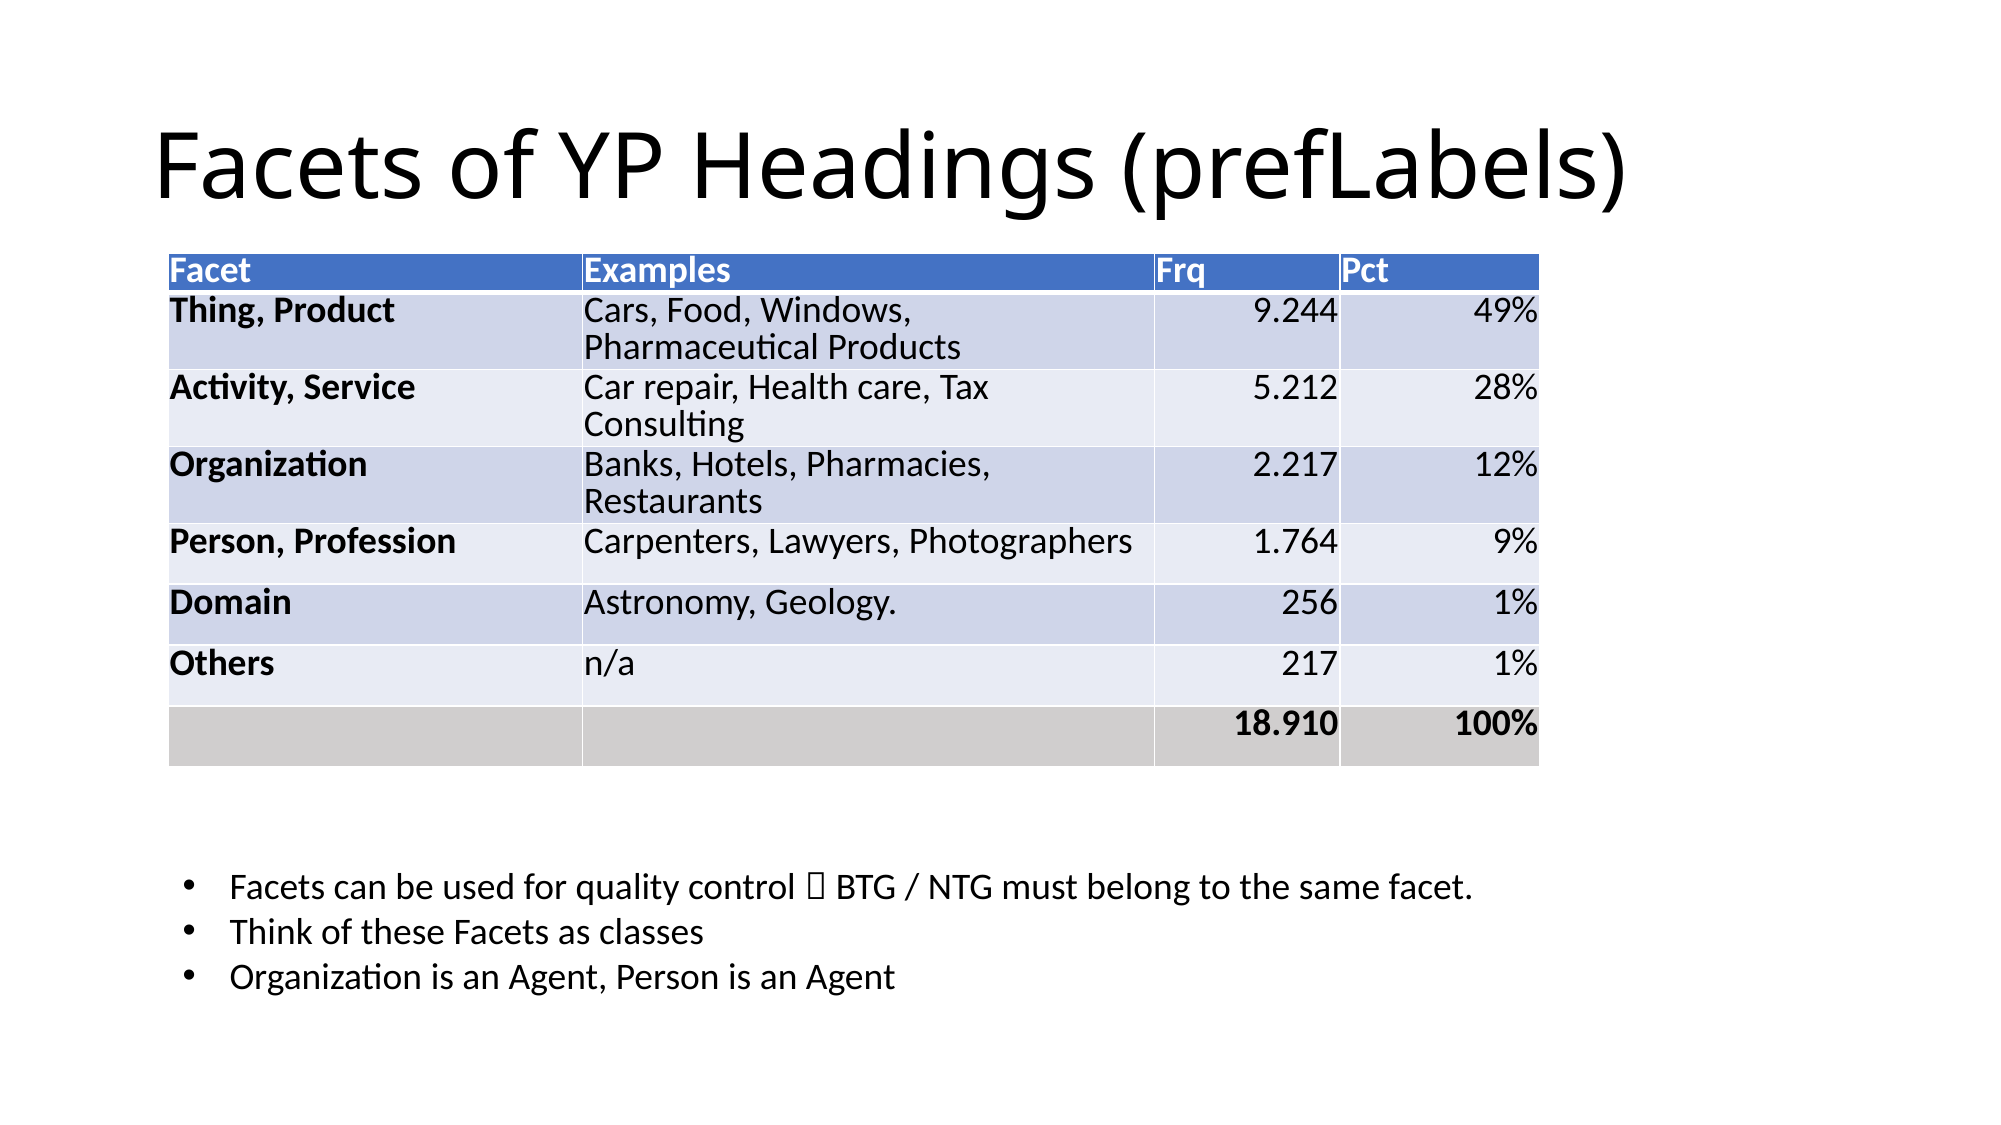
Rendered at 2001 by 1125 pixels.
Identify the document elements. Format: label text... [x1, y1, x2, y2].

table_cell Person, Profession [169, 524, 582, 583]
table_cell n/a [583, 646, 1154, 705]
table_cell 28% [1341, 370, 1539, 446]
table_cell Domain [169, 585, 582, 644]
text_box Facets can be used for quality control  BTG / NTG must belong to the same facet. Think of these Facets as classes Organization is an Agent, Person is an Agent [168, 854, 1540, 1005]
table_cell Carpenters, Lawyers, Photographers [583, 524, 1154, 583]
table_cell 12% [1341, 447, 1539, 523]
table_header Examples [583, 254, 1154, 290]
table_cell 100% [1341, 707, 1539, 766]
table_cell Organization [169, 447, 582, 523]
table_cell 1% [1341, 646, 1539, 705]
table_cell Astronomy, Geology. [583, 585, 1154, 644]
table_cell Thing, Product [169, 295, 582, 369]
table_cell Cars, Food, Windows, Pharmaceutical Products [583, 295, 1154, 369]
table_cell Others [169, 646, 582, 705]
table_cell 1% [1341, 585, 1539, 644]
table_cell 5.212 [1155, 370, 1339, 446]
table_cell 9% [1341, 524, 1539, 583]
table_cell 217 [1155, 646, 1339, 705]
title Facets of YP Headings (prefLabels) [137, 59, 1863, 278]
table_cell Activity, Service [169, 370, 582, 446]
table_cell 18.910 [1155, 707, 1339, 766]
table_header Frq [1155, 254, 1339, 290]
table_cell 2.217 [1155, 447, 1339, 523]
table_cell [169, 707, 582, 766]
table_cell [583, 707, 1154, 766]
table_cell Car repair, Health care, Tax Consulting [583, 370, 1154, 446]
table_cell 49% [1341, 295, 1539, 369]
table_cell Banks, Hotels, Pharmacies, Restaurants [583, 447, 1154, 523]
table_cell 9.244 [1155, 295, 1339, 369]
table_cell 1.764 [1155, 524, 1339, 583]
table_header Facet [169, 254, 582, 290]
table_cell 256 [1155, 585, 1339, 644]
table_header Pct [1341, 254, 1539, 290]
